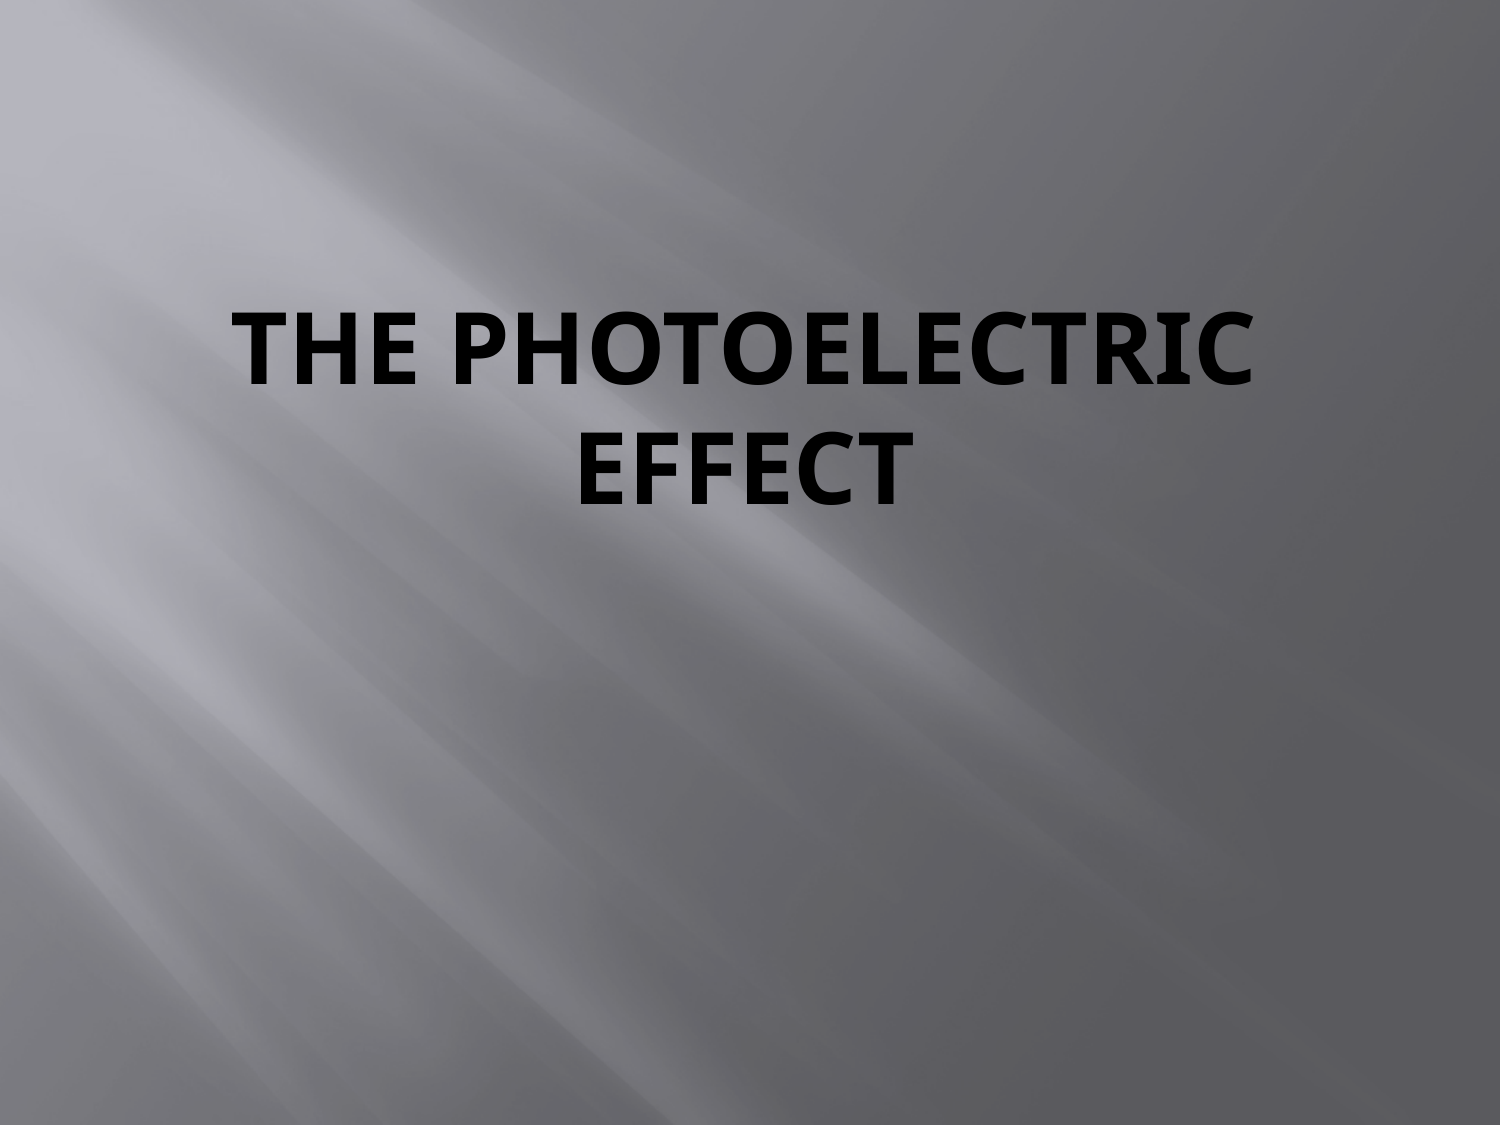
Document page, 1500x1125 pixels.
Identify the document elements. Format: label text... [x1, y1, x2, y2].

title The Photoelectric Effect [69, 224, 1420, 525]
